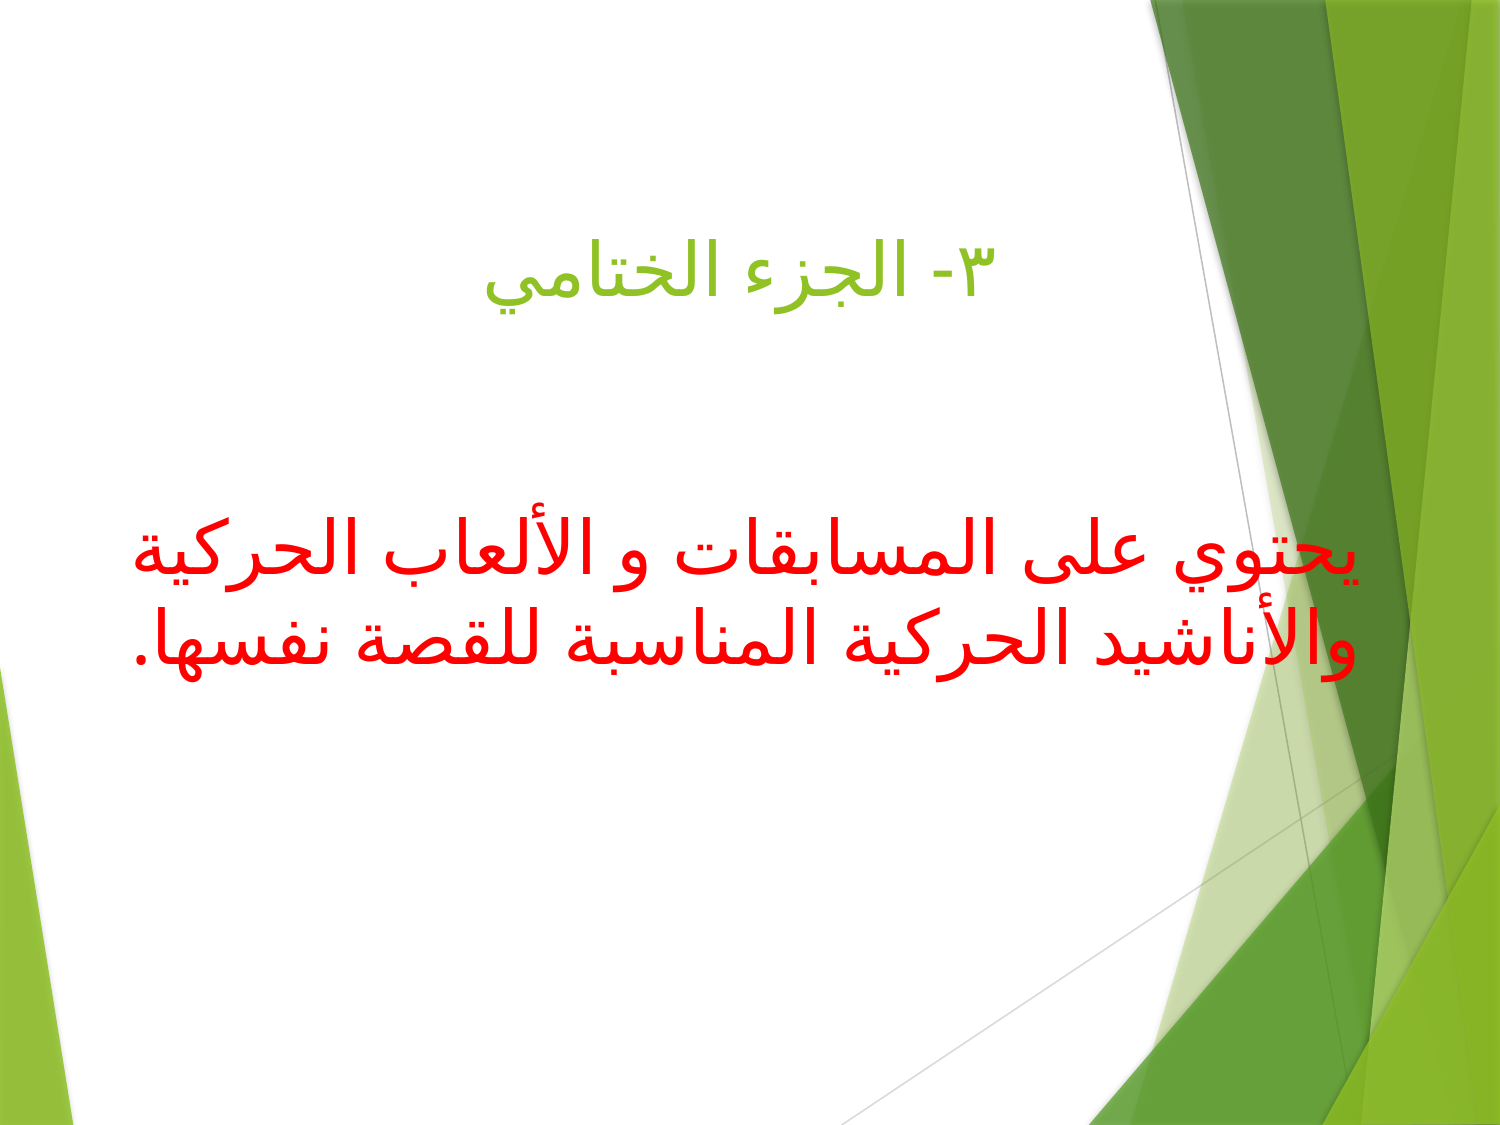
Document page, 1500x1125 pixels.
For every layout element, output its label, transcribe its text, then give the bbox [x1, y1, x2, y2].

title ٣- الجزء الختامي [64, 172, 1415, 361]
list يحتوي على المسابقات و الألعاب الحركية والأناشيد الحركية المناسبة للقصة نفسها. [76, 491, 1427, 1125]
